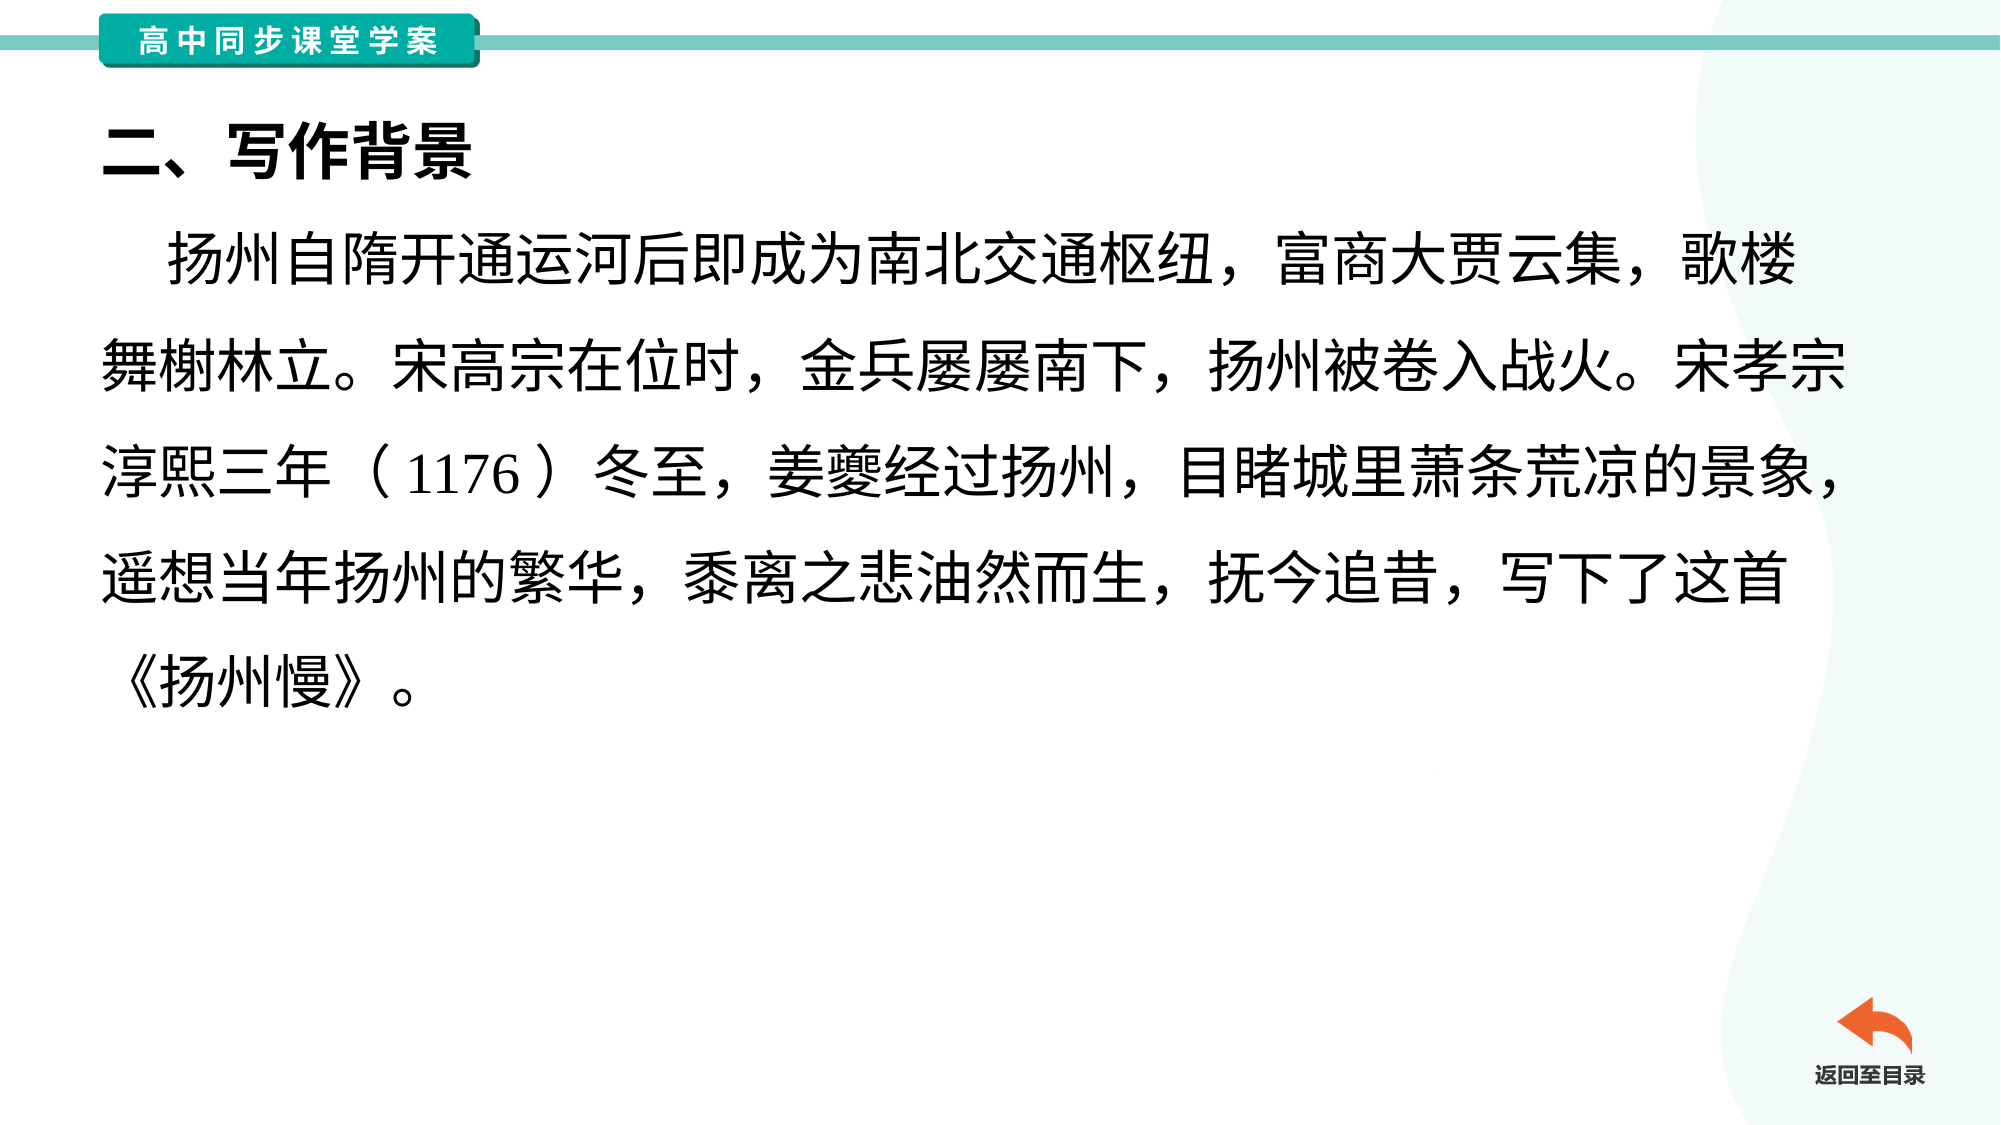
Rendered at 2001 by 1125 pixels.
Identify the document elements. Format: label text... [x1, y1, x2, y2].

text_box 扬州自隋开通运河后即成为南北交通枢纽，富商大贾云集，歌楼 舞榭林立。宋高宗在位时，金兵屡屡南下，扬州被卷入战火。宋孝宗 淳熙三年（1176）冬至，姜夔经过扬州，目睹城里萧条荒凉的景象， 遥想当年扬州的繁华，黍离之悲油然而生，抚今追昔，写下了这首 《扬州慢》。 [100, 186, 1899, 705]
text_box 二、写作背景 [100, 76, 1899, 186]
picture [0, 0, 2000, 1125]
